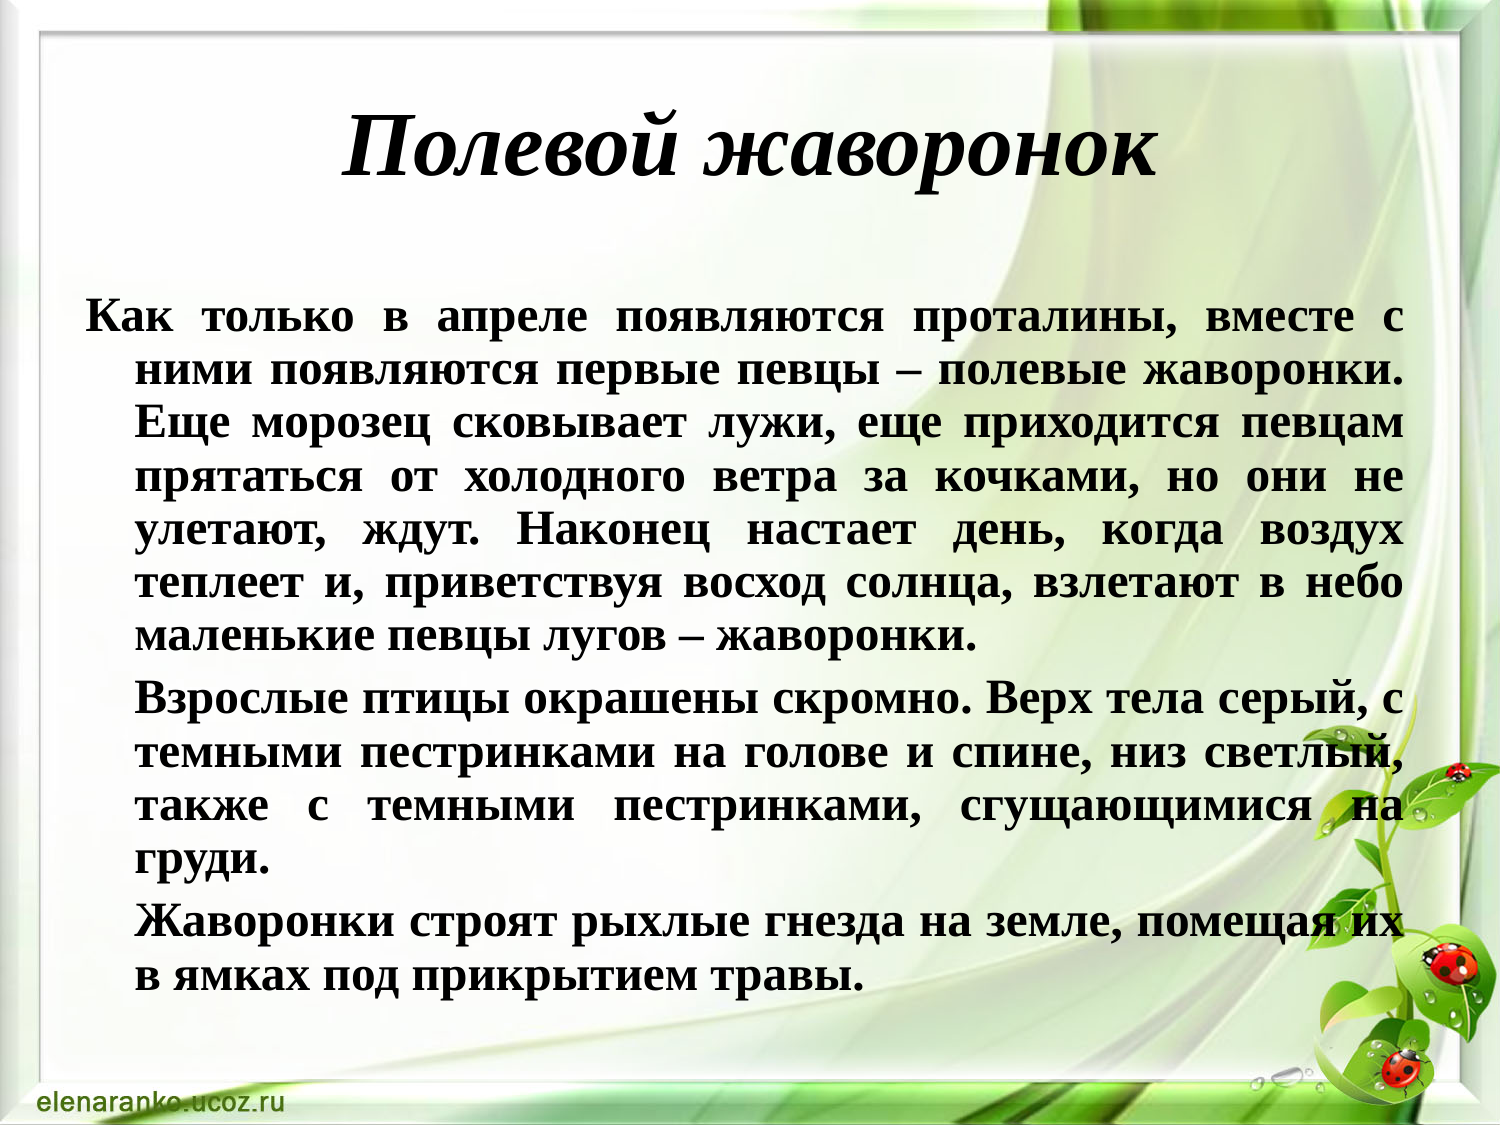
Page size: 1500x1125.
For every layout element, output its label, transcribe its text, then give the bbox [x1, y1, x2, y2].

title Полевой жаворонок [75, 45, 1425, 233]
list Как только в апреле появляются проталины, вместе с ними появляются первые певцы – полевые жаворонки. Еще морозец сковывает лужи, еще приходится певцам прятаться от холодного ветра за кочками, но они не улетают, ждут. Наконец настает день, когда воздух теплеет и, приветствуя восход солнца, взлетают в небо маленькие певцы лугов – жаворонки. Взрослые птицы окрашены скромно. Верх тела серый, с темными пестринками на голове и спине, низ светлый, также с темными пестринками, сгущающимися на груди. Жаворонки строят рыхлые гнезда на земле, помещая их в ямках под прикрытием травы. [70, 281, 1421, 1024]
picture [0, 0, 1500, 1125]
